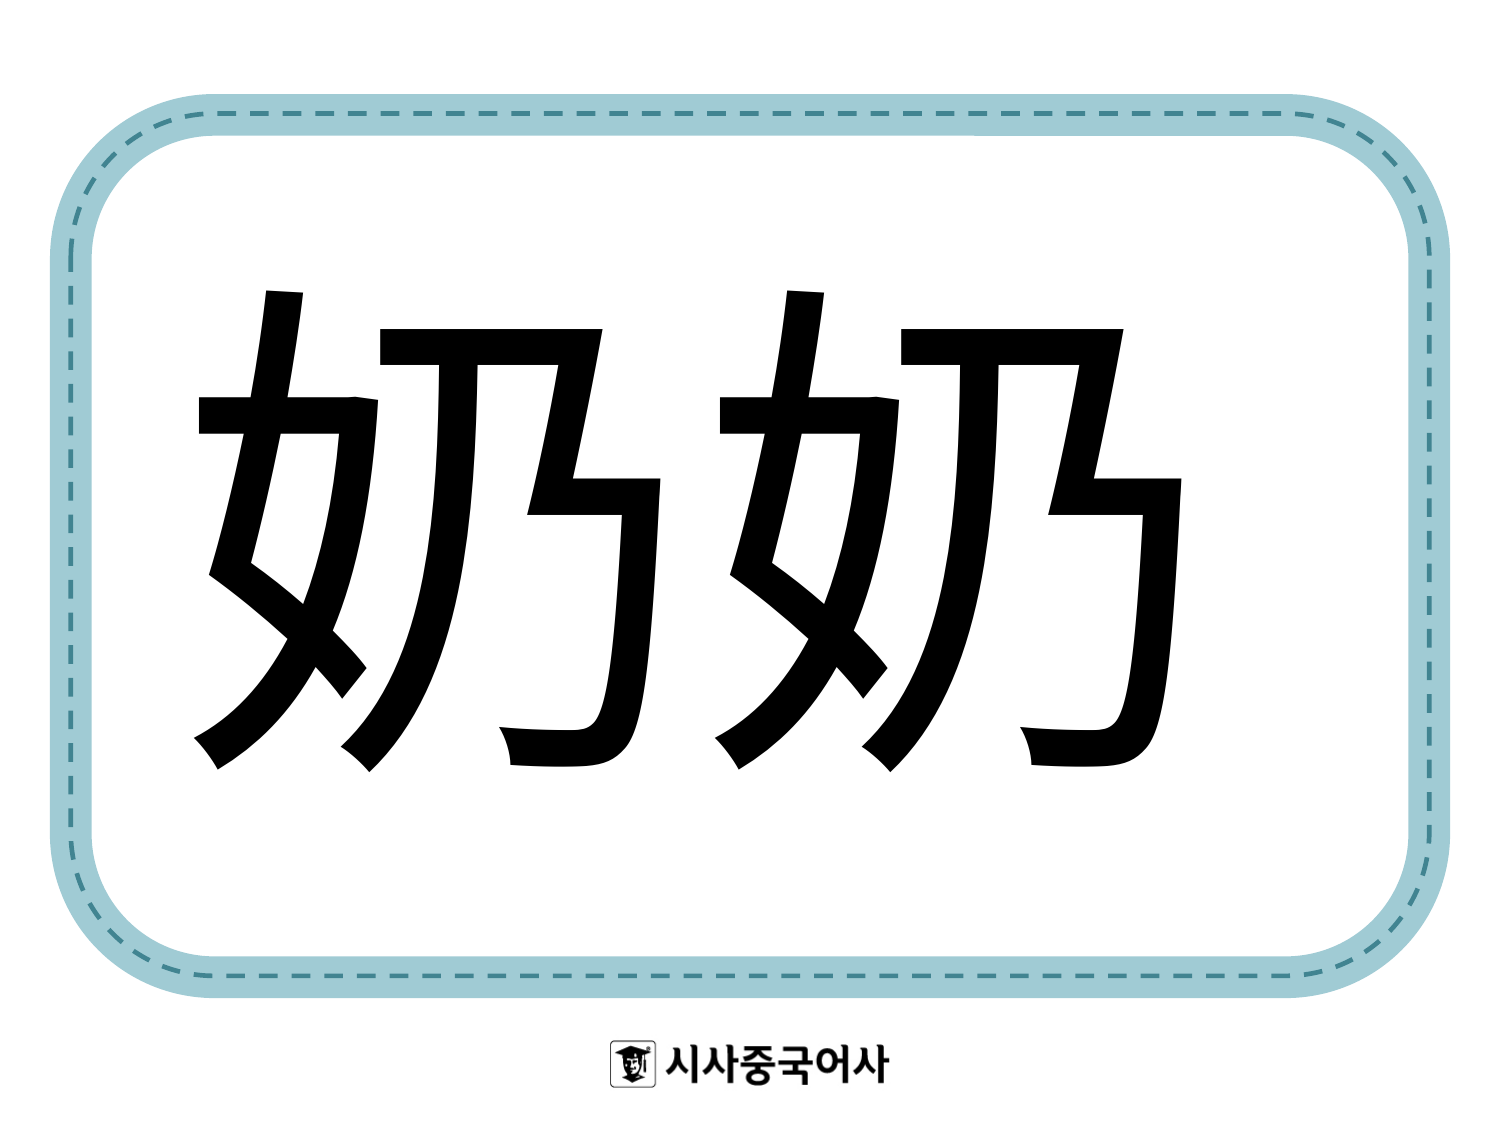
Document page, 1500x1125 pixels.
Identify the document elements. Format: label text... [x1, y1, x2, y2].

picture [602, 1034, 898, 1094]
text_box 奶奶 [145, 189, 1354, 853]
